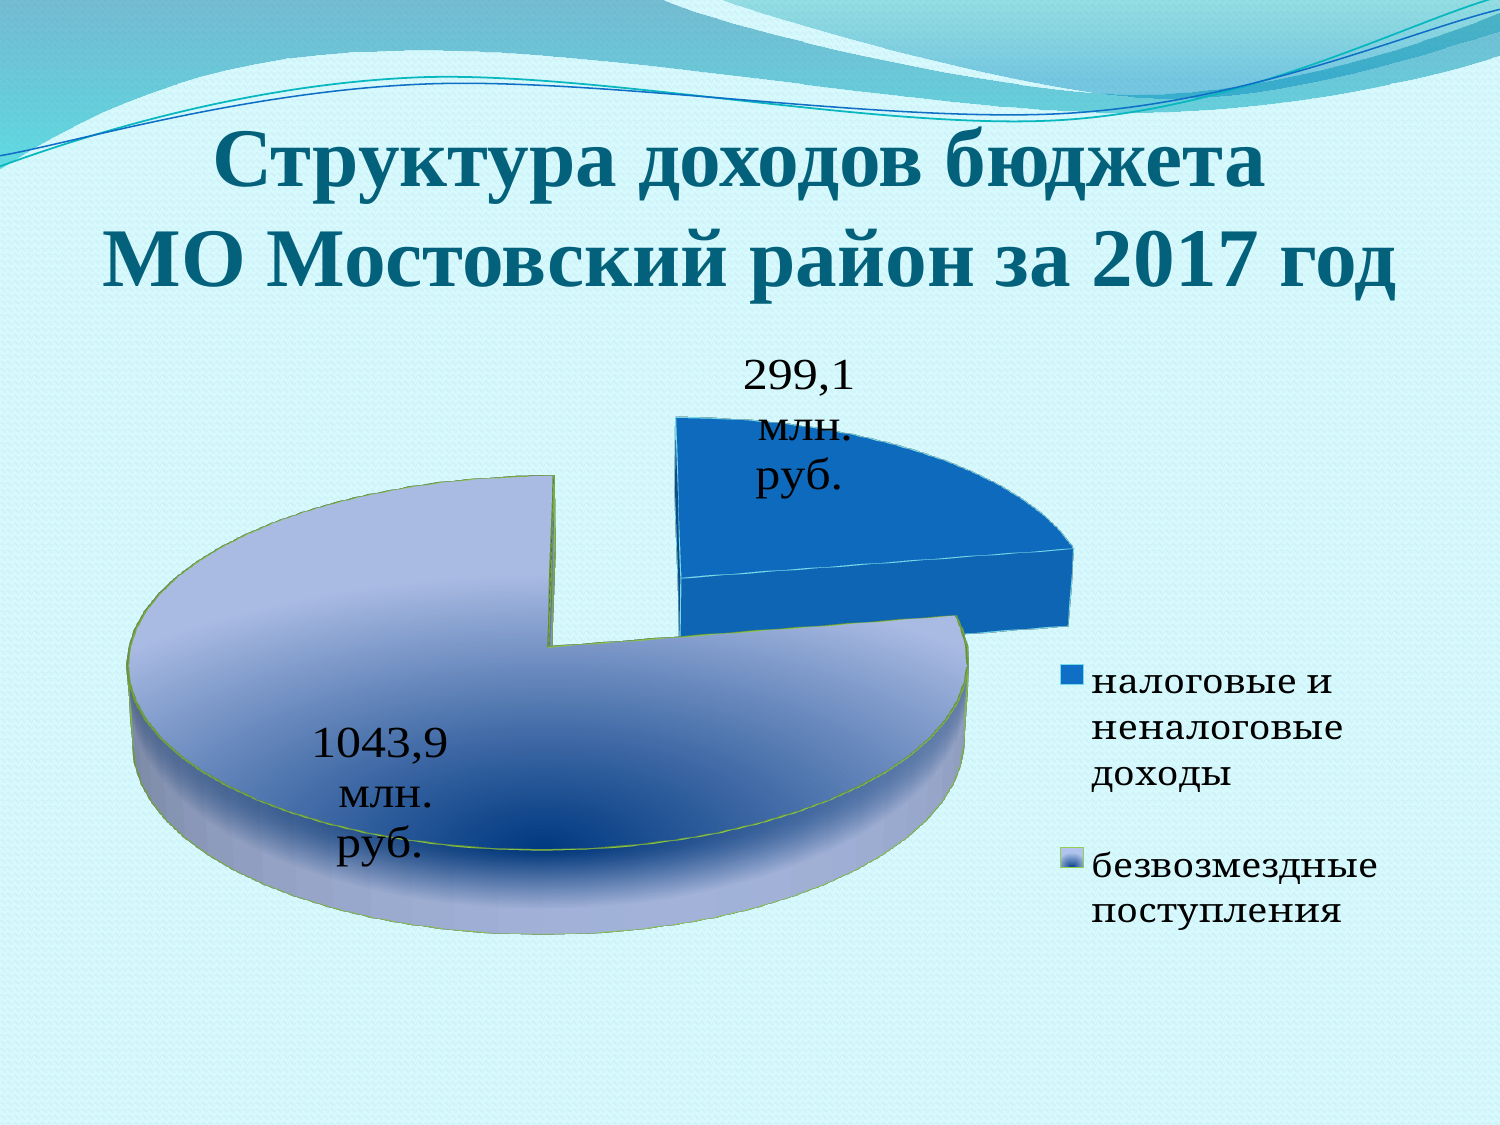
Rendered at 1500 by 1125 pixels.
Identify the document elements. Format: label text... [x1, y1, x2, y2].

title Структура доходов бюджета МО Мостовский район за 2017 год [75, 115, 1425, 301]
chart [17, 302, 1436, 1059]
